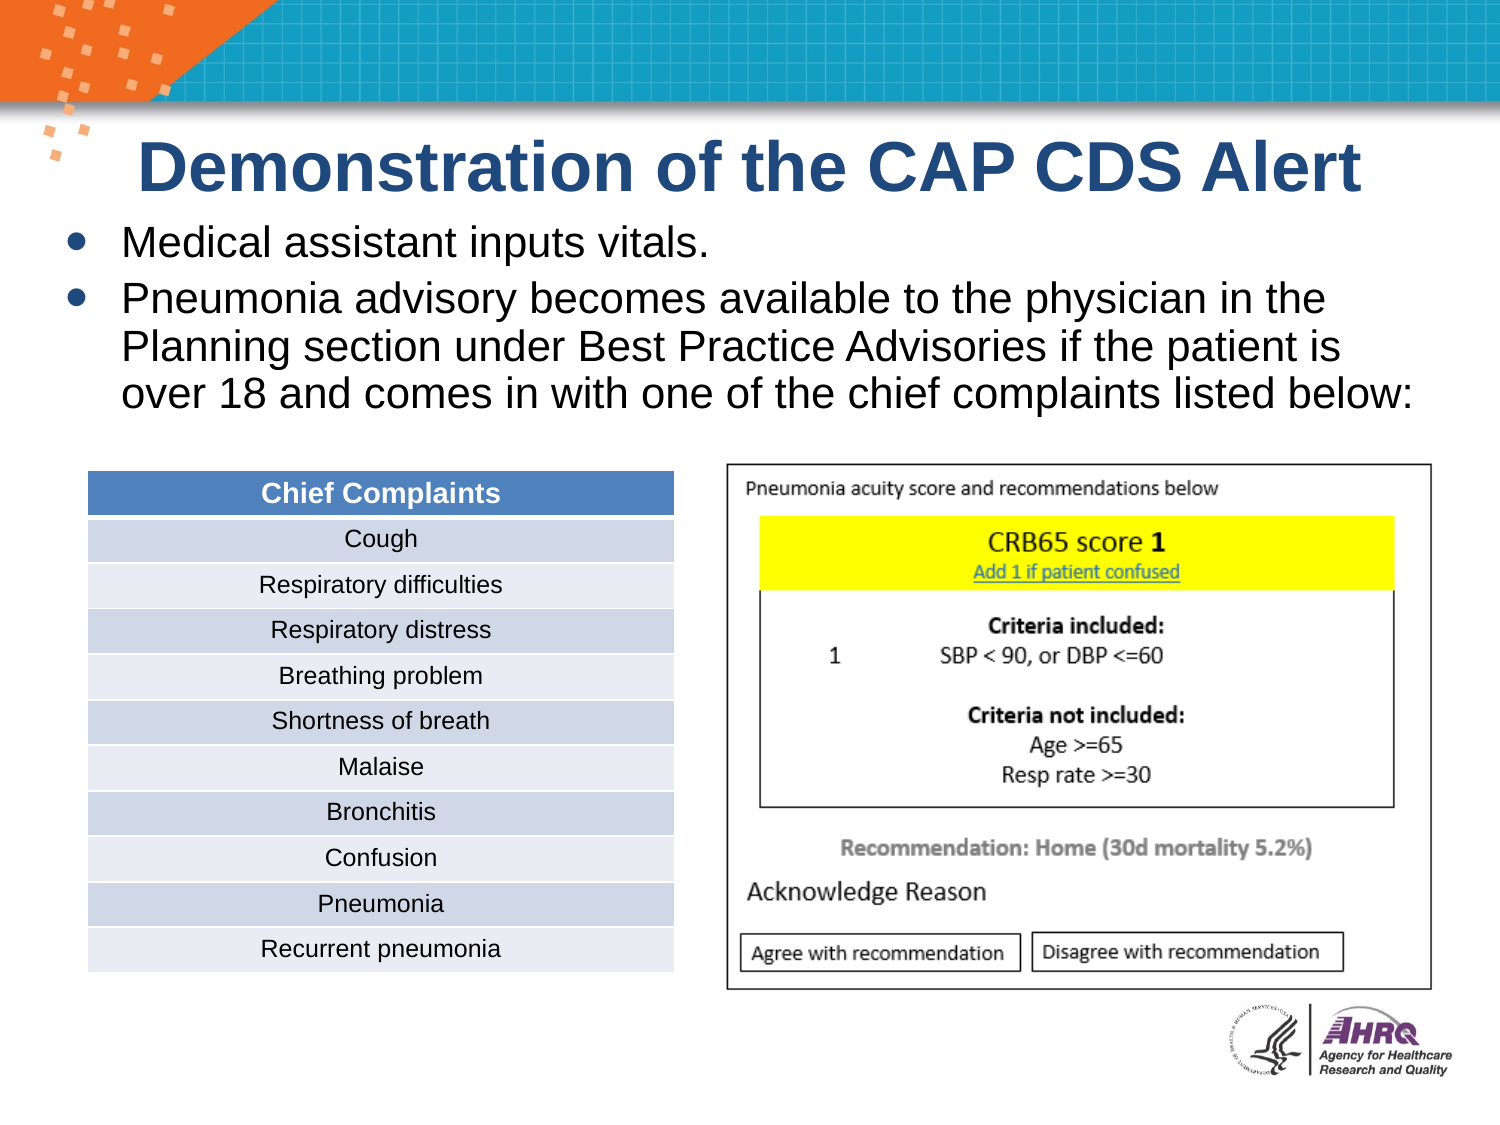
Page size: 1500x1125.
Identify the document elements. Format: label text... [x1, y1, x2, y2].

picture [0, 0, 1500, 168]
table_cell Pneumonia [88, 883, 674, 926]
list Medical assistant inputs vitals. Pneumonia advisory becomes available to the physician in the Planning section under Best Practice Advisories if the patient is over 18 and comes in with one of the chief complaints listed below: [50, 212, 1438, 450]
table_cell Recurrent pneumonia [88, 928, 674, 972]
table_cell Respiratory difficulties [88, 564, 674, 608]
title Demonstration of the CAP CDS Alert [75, 112, 1425, 212]
table_cell Bronchitis [88, 792, 674, 835]
table_cell Breathing problem [88, 655, 674, 699]
table_header Chief Complaints [88, 471, 674, 515]
table_cell Malaise [88, 746, 674, 790]
table_cell Confusion [88, 837, 674, 881]
table_cell Shortness of breath [88, 701, 674, 744]
table_cell Respiratory distress [88, 609, 674, 653]
table_cell Cough [88, 520, 674, 562]
picture [712, 449, 1457, 1081]
